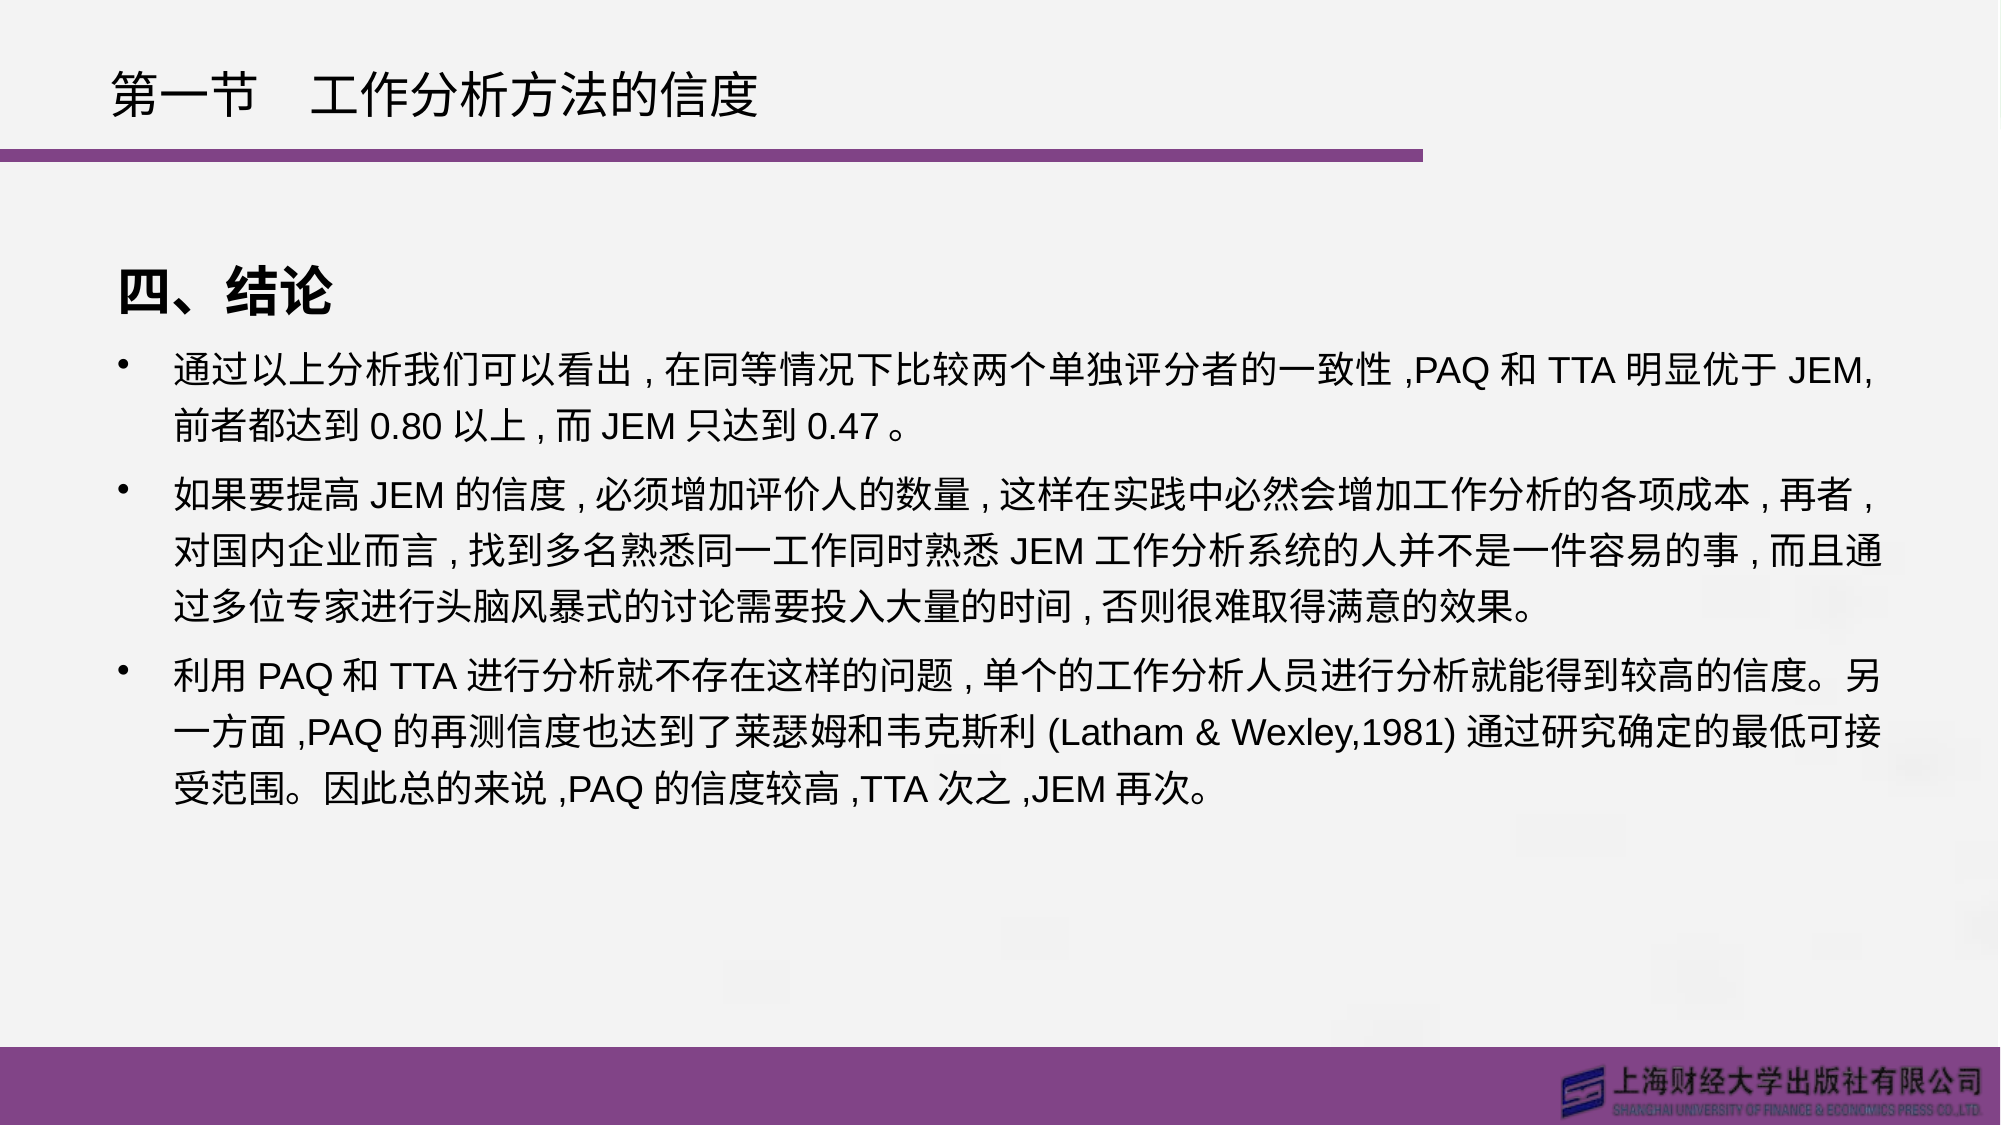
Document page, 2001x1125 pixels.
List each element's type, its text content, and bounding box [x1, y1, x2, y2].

picture [0, 0, 2001, 1125]
list 四、结论 通过以上分析我们可以看出,在同等情况下比较两个单独评分者的一致性,PAQ和TTA明显优于JEM,前者都达到0.80以上,而JEM只达到0.47。 如果要提高JEM的信度,必须增加评价人的数量,这样在实践中必然会增加工作分析的各项成本,再者,对国内企业而言,找到多名熟悉同一工作同时熟悉JEM工作分析系统的人并不是一件容易的事,而且通过多位专家进行头脑风暴式的讨论需要投入大量的时间,否则很难取得满意的效果。 利用PAQ和TTA进行分析就不存在这样的问题,单个的工作分析人员进行分析就能得到较高的信度。另一方面,PAQ的再测信度也达到了莱瑟姆和韦克斯利(Latham & Wexley,1981)通过研究确定的最低可接受范围。因此总的来说,PAQ的信度较高,TTA次之,JEM再次。 [102, 233, 1898, 1032]
title 第一节 工作分析方法的信度 [94, 42, 1451, 146]
